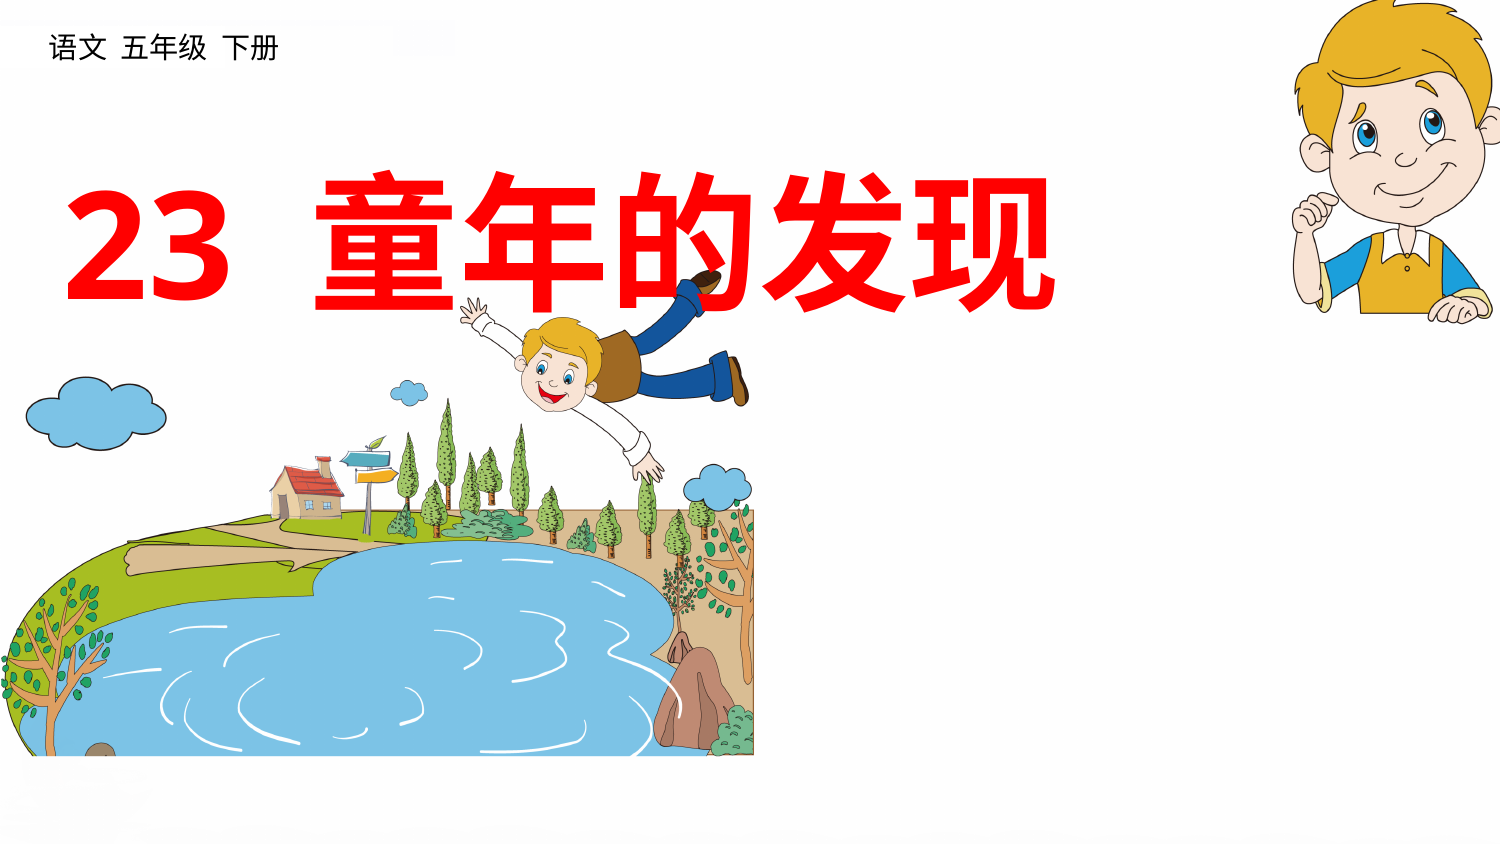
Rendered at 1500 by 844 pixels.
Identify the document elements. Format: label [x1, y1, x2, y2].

picture [0, 0, 1500, 844]
text_box [0, 21, 562, 73]
